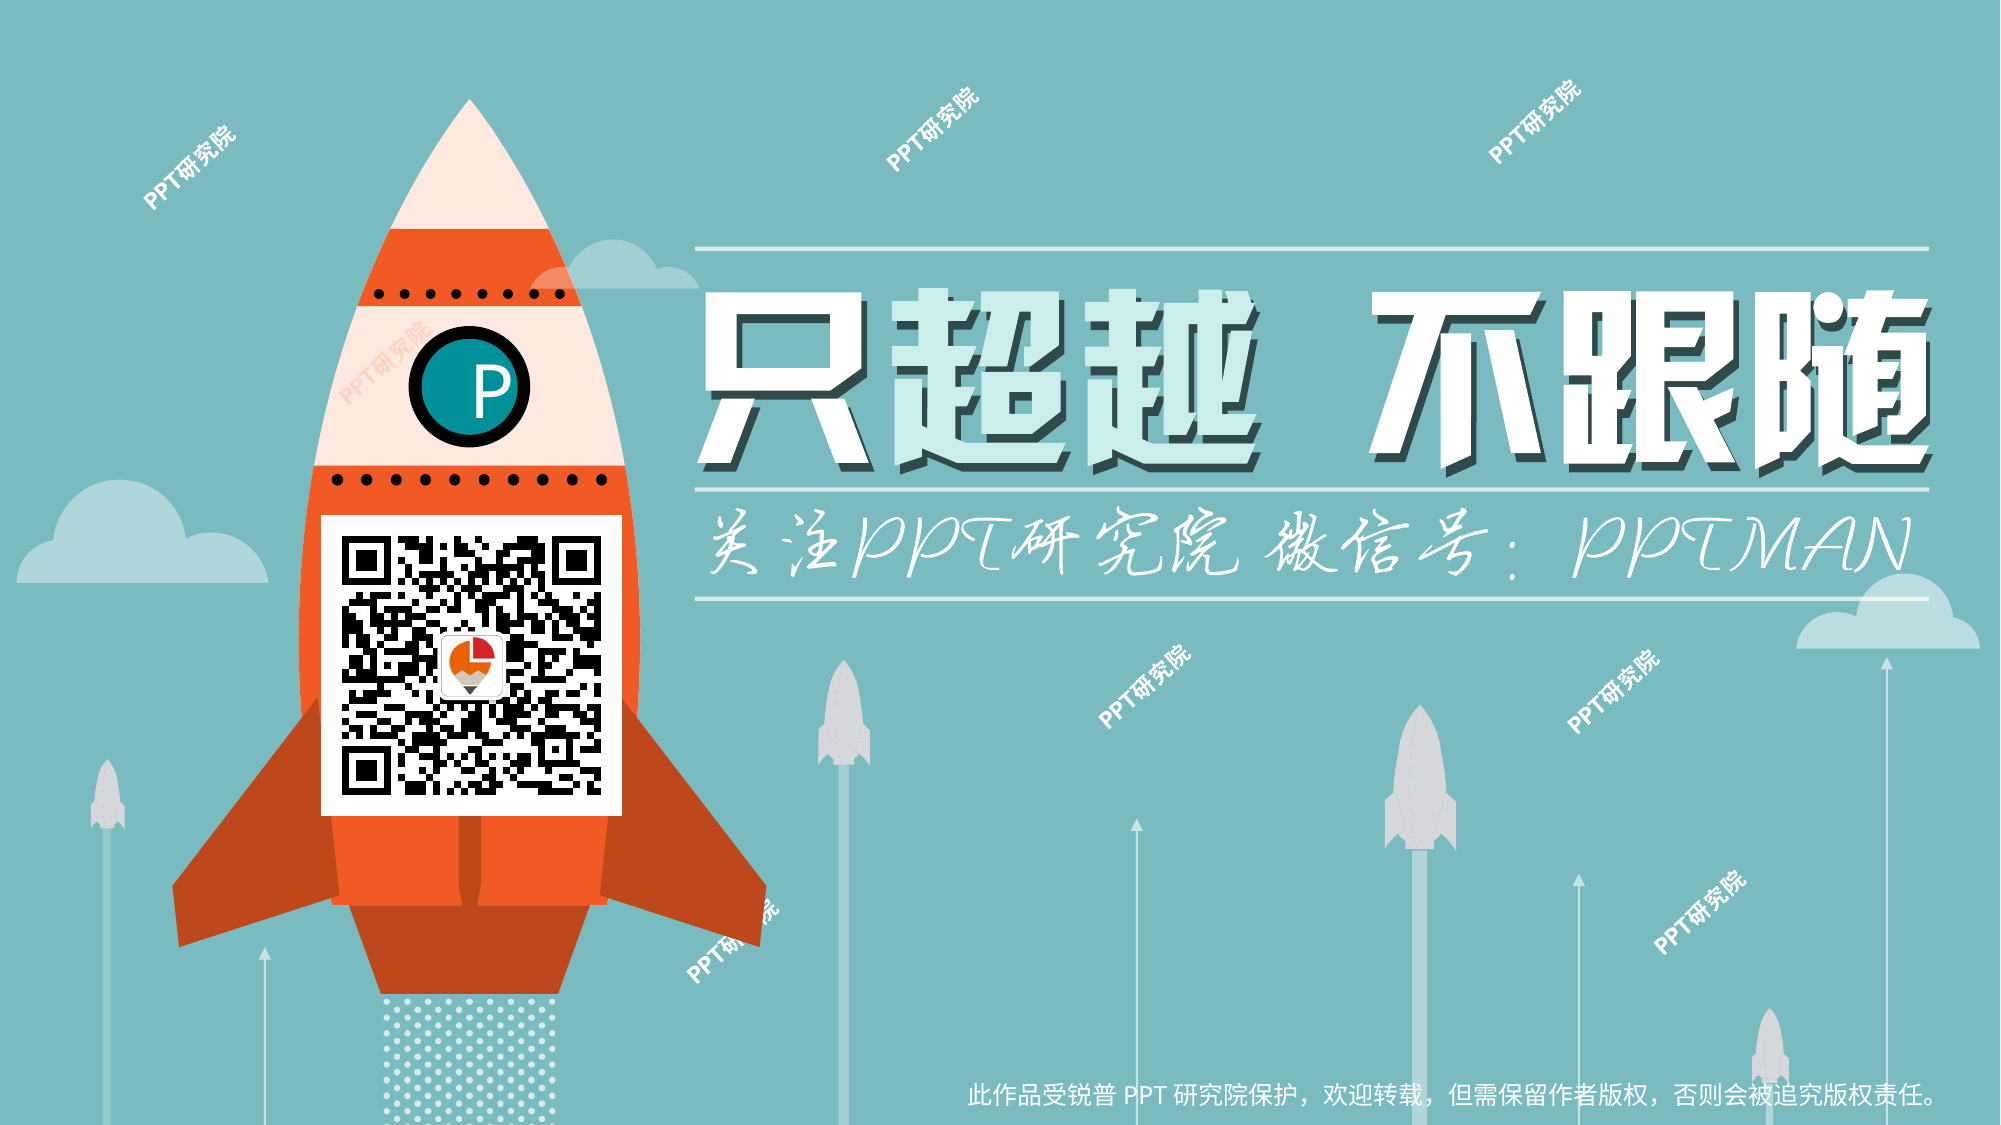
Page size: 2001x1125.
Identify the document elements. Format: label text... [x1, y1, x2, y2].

text_box [1879, 352, 1899, 361]
text_box [809, 397, 871, 464]
text_box [850, 515, 906, 579]
text_box [1796, 573, 1980, 649]
text_box [1095, 504, 1164, 577]
text_box [1339, 507, 1411, 575]
text_box [1716, 394, 1741, 439]
text_box [1508, 540, 1516, 550]
text_box [1666, 299, 1740, 391]
text_box [793, 512, 806, 527]
text_box 此作品受锐普PPT研究院保护，欢迎转载，但需保留作者版权，否则会被追究版权责任。 [1579, 1072, 1751, 1117]
text_box [1883, 306, 1934, 331]
text_box [985, 379, 1068, 441]
text_box [1508, 572, 1516, 582]
text_box [1438, 506, 1469, 539]
text_box [1367, 290, 1543, 471]
text_box [957, 353, 980, 385]
text_box [1728, 515, 1803, 573]
text_box [1084, 287, 1259, 468]
text_box [1092, 451, 1263, 477]
text_box 此作品受锐普PPT研究院保护，欢迎转载，但需保留作者版权，否则会被追究版权责任。 [1887, 1072, 1964, 1117]
text_box [16, 479, 172, 583]
text_box [1170, 505, 1240, 577]
text_box [1144, 395, 1162, 440]
text_box [1618, 397, 1635, 443]
text_box 此作品受锐普PPT研究院保护，欢迎转载，但需保留作者版权，否则会被追究版权责任。 [1137, 1072, 1384, 1117]
text_box [1562, 290, 1738, 465]
text_box [1262, 510, 1340, 574]
text_box [1618, 298, 1635, 388]
text_box [0, 0, 2000, 1125]
text_box [1879, 370, 1899, 390]
text_box [1445, 341, 1478, 480]
text_box [1028, 299, 1066, 370]
text_box [767, 300, 869, 401]
text_box [1190, 326, 1196, 411]
text_box [905, 515, 1014, 579]
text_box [1384, 704, 1456, 1125]
text_box [1442, 299, 1549, 332]
text_box [1666, 389, 1671, 440]
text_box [1751, 1007, 1789, 1125]
text_box [1144, 354, 1162, 386]
text_box [957, 394, 980, 439]
text_box [1089, 323, 1107, 332]
text_box [837, 406, 877, 473]
text_box [1781, 382, 1786, 430]
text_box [172, 99, 767, 1125]
text_box [1812, 306, 1848, 344]
text_box [1570, 515, 1627, 579]
text_box [1417, 527, 1490, 578]
text_box [1514, 337, 1548, 464]
text_box [950, 308, 981, 344]
text_box [1224, 338, 1259, 413]
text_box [90, 759, 125, 1125]
text_box [1754, 289, 1931, 471]
text_box [1821, 453, 1935, 478]
text_box [1640, 449, 1695, 472]
text_box [899, 450, 1073, 476]
text_box [1167, 419, 1197, 442]
text_box [1781, 315, 1786, 358]
text_box [1855, 399, 1899, 444]
text_box [1706, 440, 1743, 473]
text_box [1890, 340, 1931, 444]
text_box [1201, 421, 1264, 442]
text_box [1803, 362, 1817, 377]
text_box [818, 660, 870, 1125]
text_box [1089, 368, 1116, 377]
text_box [1137, 309, 1162, 345]
text_box 此作品受锐普PPT研究院保护，欢迎转载，但需保留作者版权，否则会被追究版权责任。 [1456, 1072, 1578, 1117]
text_box [805, 507, 839, 570]
text_box [780, 537, 794, 545]
text_box [1625, 515, 1734, 579]
text_box [1568, 377, 1590, 383]
text_box [1010, 514, 1082, 577]
text_box [1372, 342, 1439, 464]
text_box [1758, 385, 1816, 480]
text_box 此作品受锐普PPT研究院保护，欢迎转载，但需保留作者版权，否则会被追究版权责任。 [1789, 1072, 1886, 1117]
text_box [789, 554, 804, 578]
text_box [896, 367, 926, 376]
text_box [1593, 313, 1601, 355]
text_box [896, 322, 917, 331]
text_box [1224, 305, 1263, 359]
text_box [890, 287, 1068, 468]
text_box [1568, 451, 1636, 474]
text_box [1850, 319, 1856, 328]
text_box [1845, 357, 1851, 436]
text_box [1376, 316, 1412, 325]
text_box [1799, 515, 1912, 575]
text_box [984, 313, 1029, 370]
text_box [767, 291, 863, 392]
text_box 此作品受锐普PPT研究院保护，欢迎转载，但需保留作者版权，否则会被追究版权责任。 [929, 1072, 1136, 1117]
